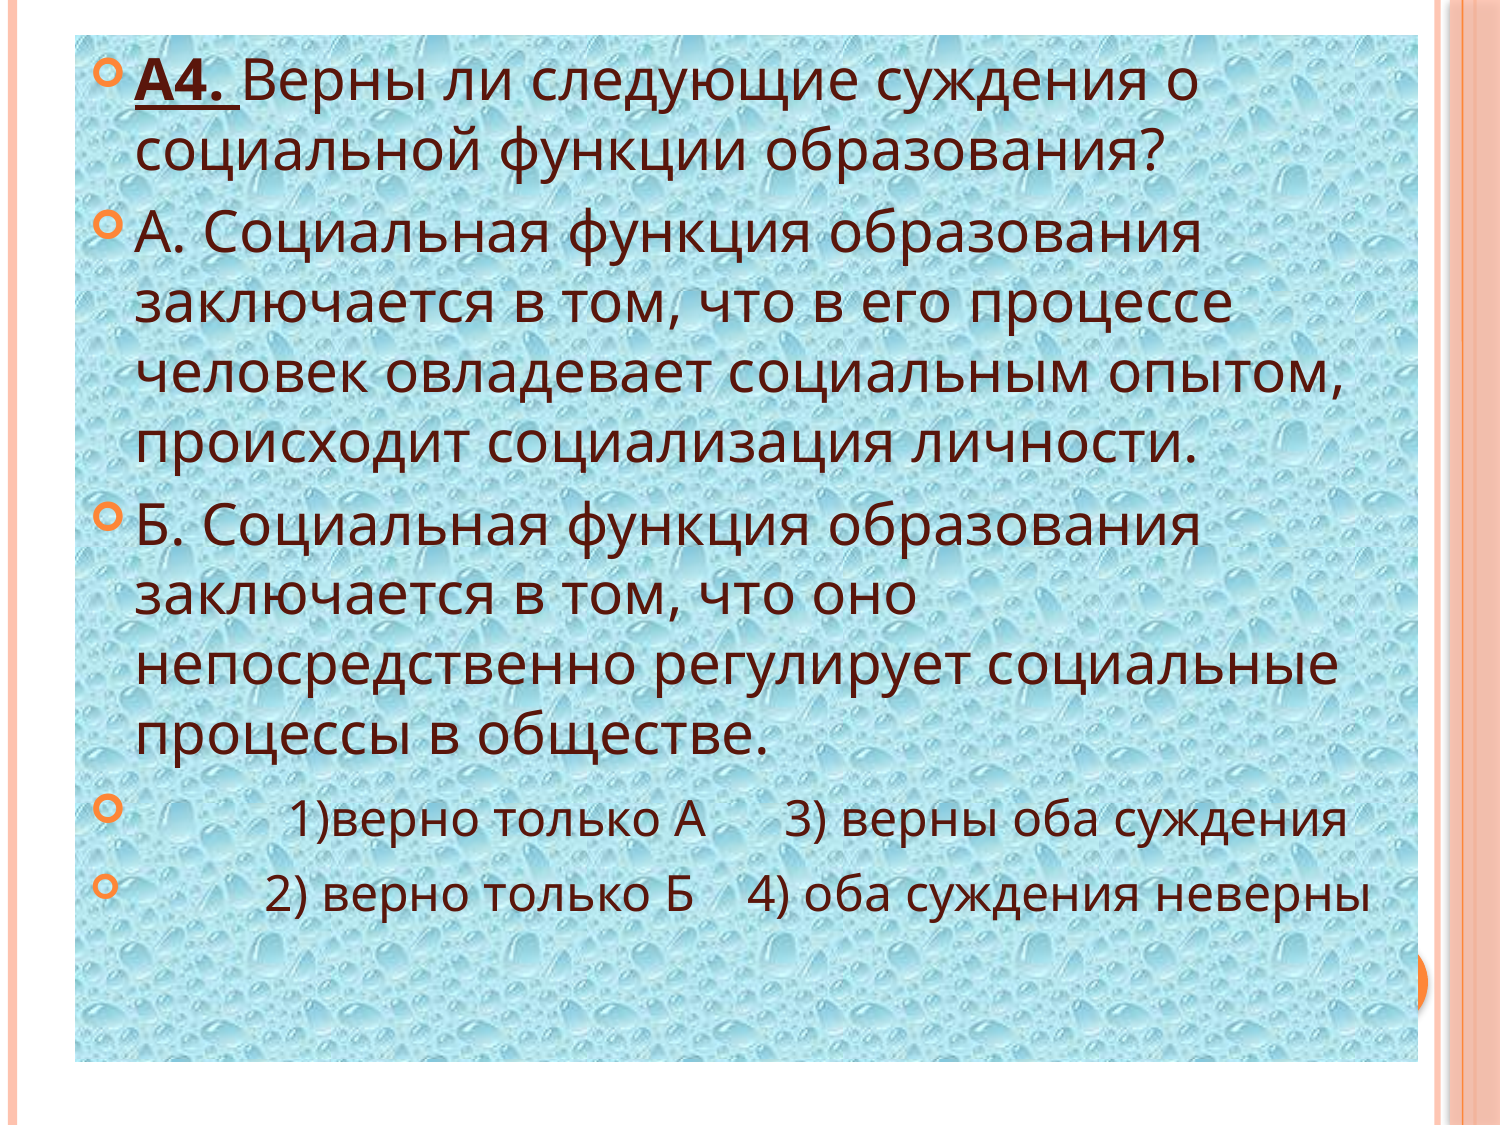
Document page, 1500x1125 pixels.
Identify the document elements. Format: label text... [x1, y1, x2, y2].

list А4. Верны ли следующие суждения о социальной функции образования? А. Социальная функция образования заключается в том, что в его процессе человек овладевает социальным опытом, происходит социализация личности. Б. Социальная функция образования заключается в том, что оно непосредственно регулирует социальные процессы в обществе. 1)верно только А 3) верны оба суждения 2) верно только Б 4) оба суждения неверны [75, 35, 1418, 1062]
